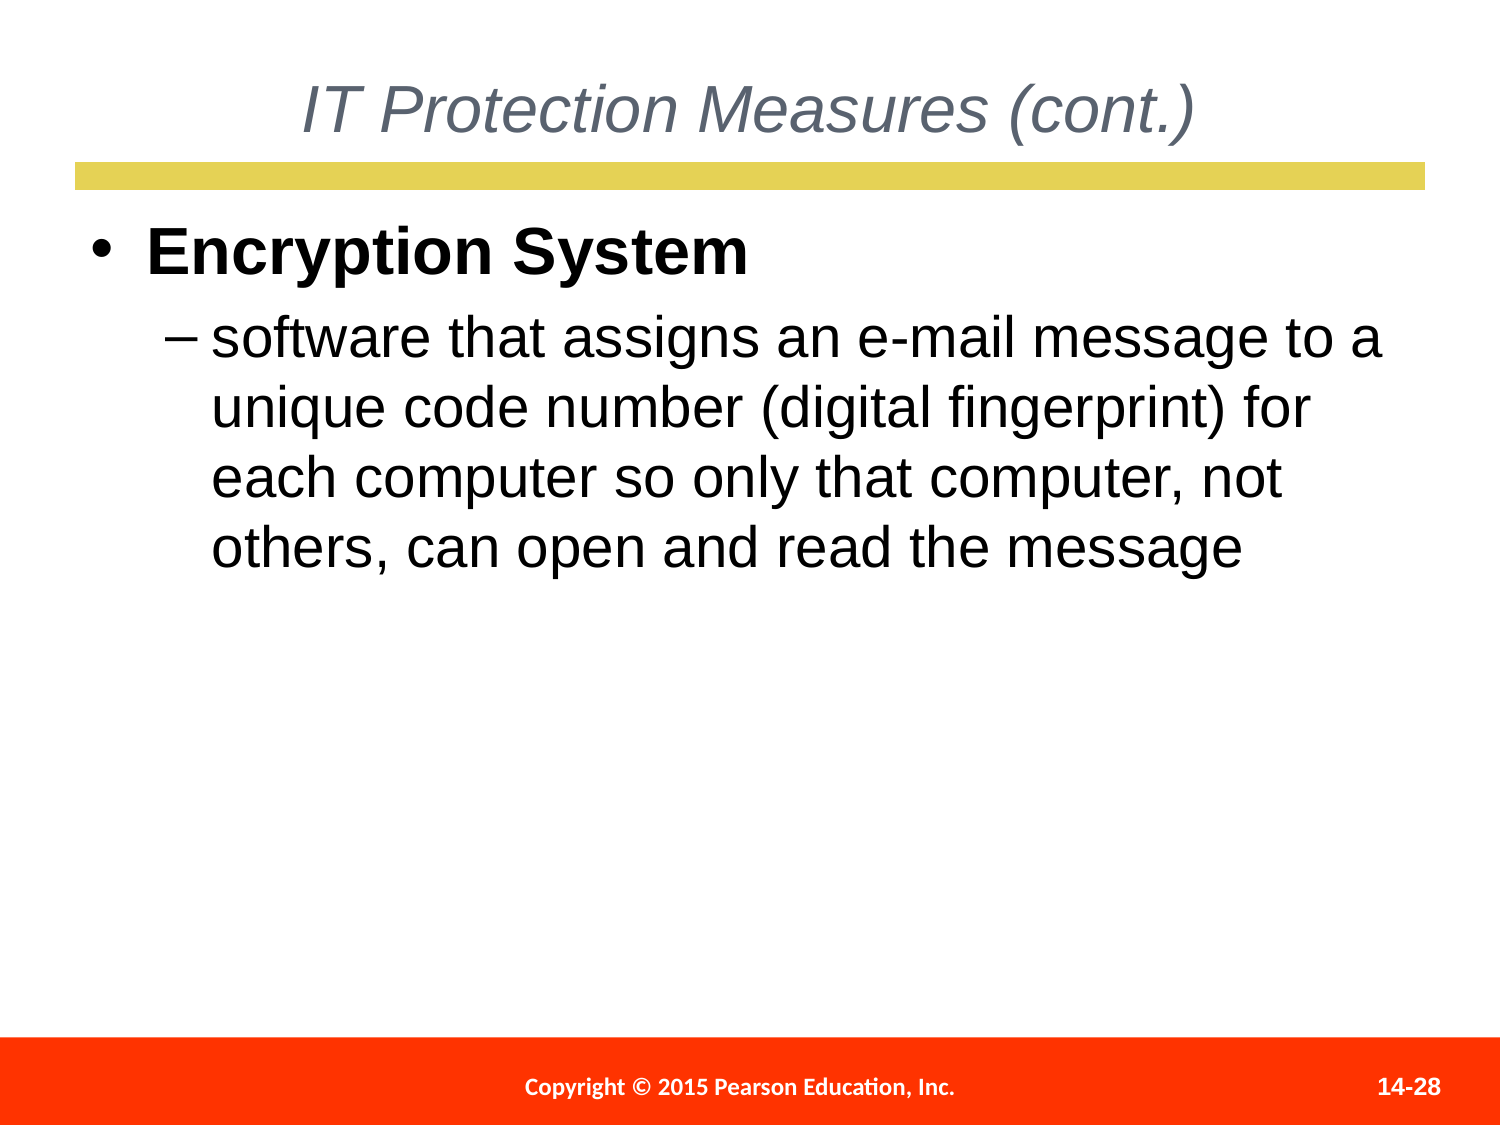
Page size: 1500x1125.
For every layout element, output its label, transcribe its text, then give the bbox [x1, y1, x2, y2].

list Encryption System software that assigns an e-mail message to a unique code number (digital fingerprint) for each computer so only that computer, not others, can open and read the message [74, 199, 1426, 1006]
title IT Protection Measures (cont.) [74, 12, 1426, 199]
